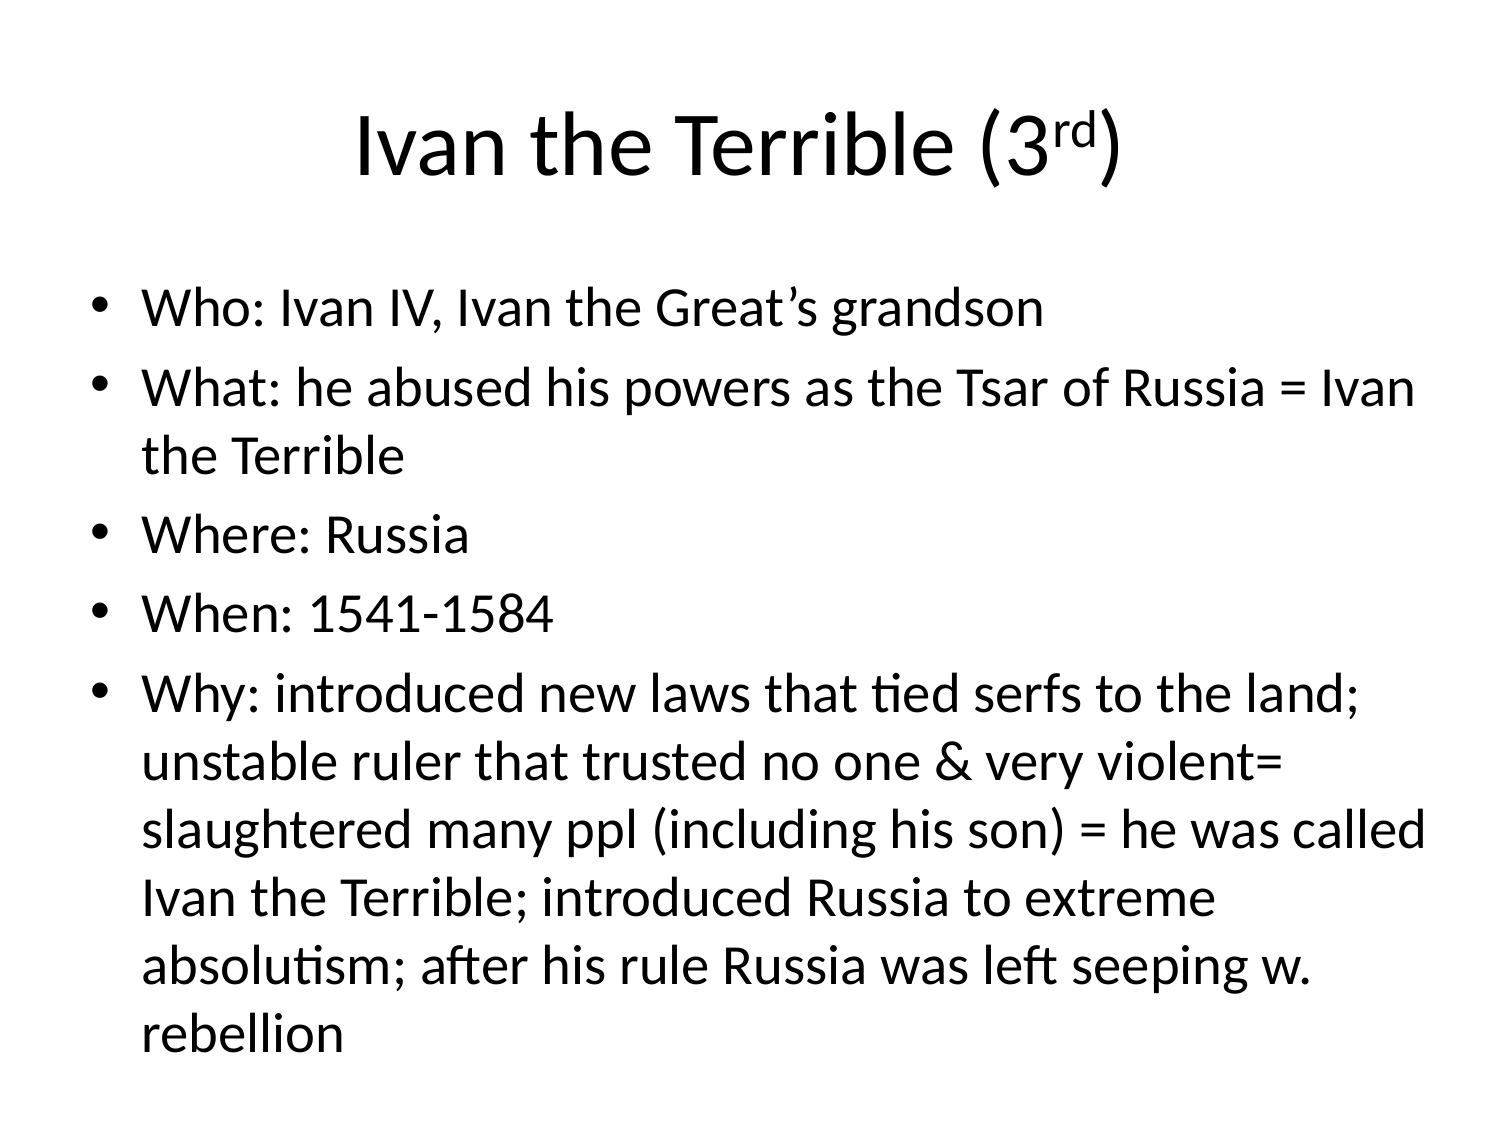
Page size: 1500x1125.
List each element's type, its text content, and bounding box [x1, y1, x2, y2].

list Who: Ivan IV, Ivan the Great’s grandson What: he abused his powers as the Tsar of Russia = Ivan the Terrible Where: Russia When: 1541-1584 Why: introduced new laws that tied serfs to the land; unstable ruler that trusted no one & very violent= slaughtered many ppl (including his son) = he was called Ivan the Terrible; introduced Russia to extreme absolutism; after his rule Russia was left seeping w. rebellion [75, 262, 1463, 1075]
title Ivan the Terrible (3rd) [75, 45, 1425, 233]
